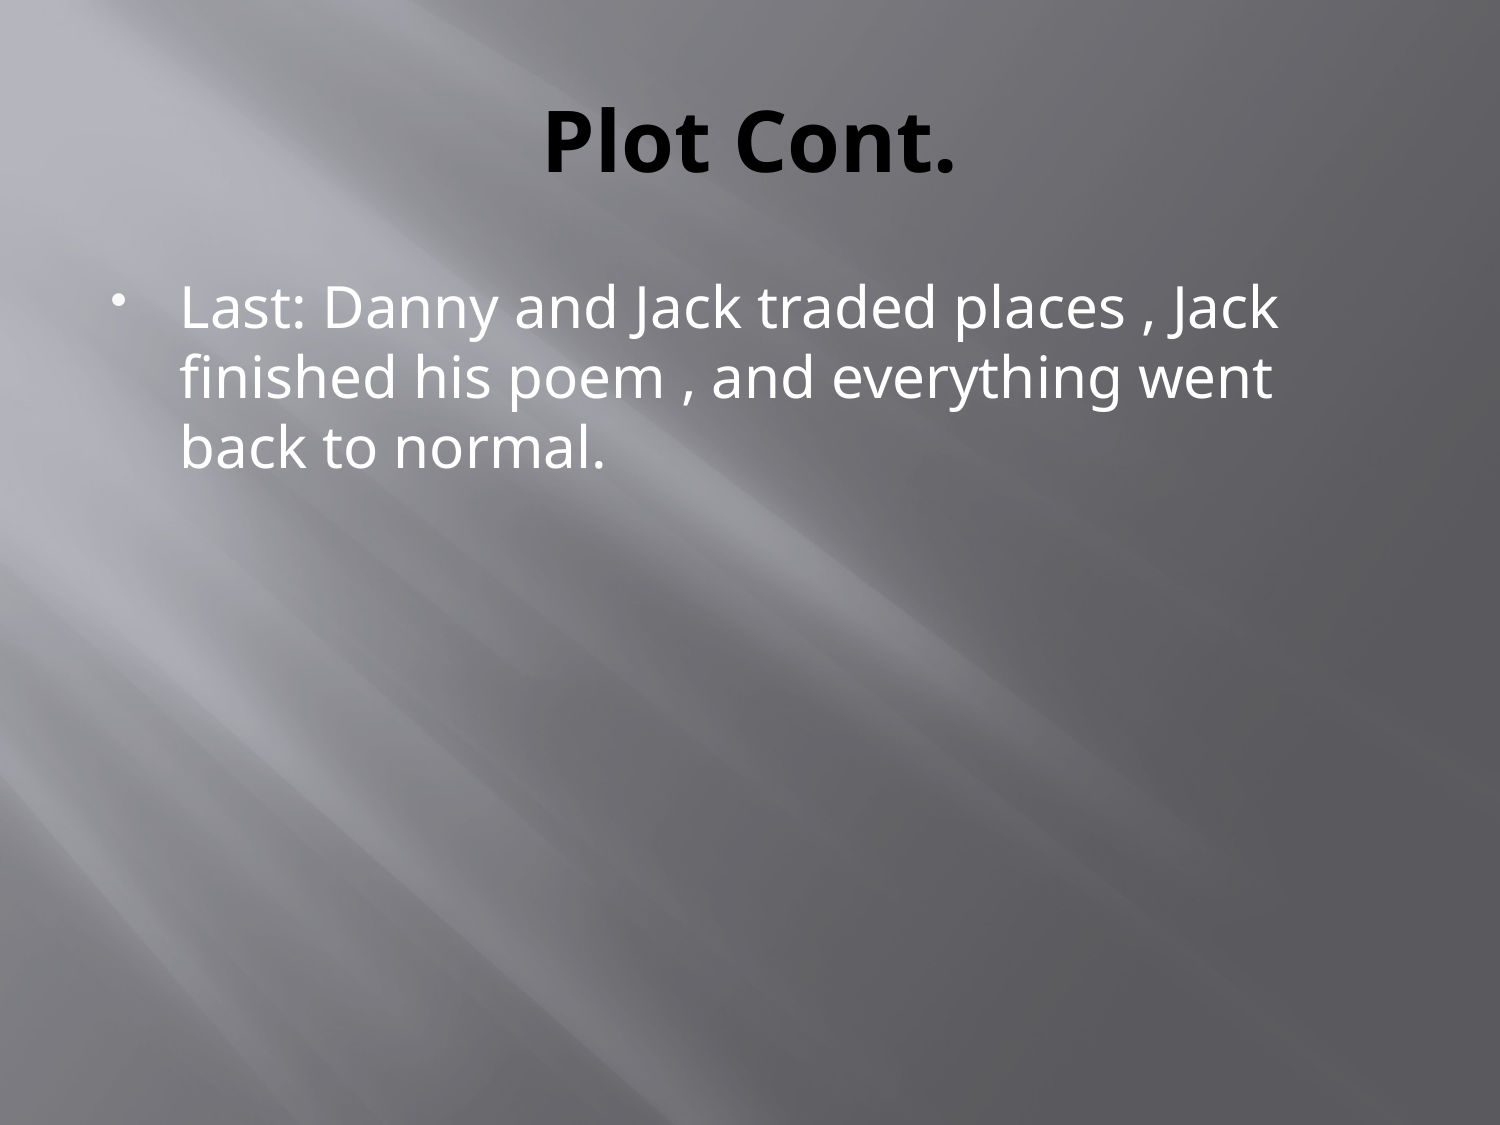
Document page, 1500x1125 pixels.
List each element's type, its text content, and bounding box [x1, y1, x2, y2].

title Plot Cont. [75, 45, 1425, 233]
list Last: Danny and Jack traded places , Jack finished his poem , and everything went back to normal. [75, 262, 1425, 1035]
